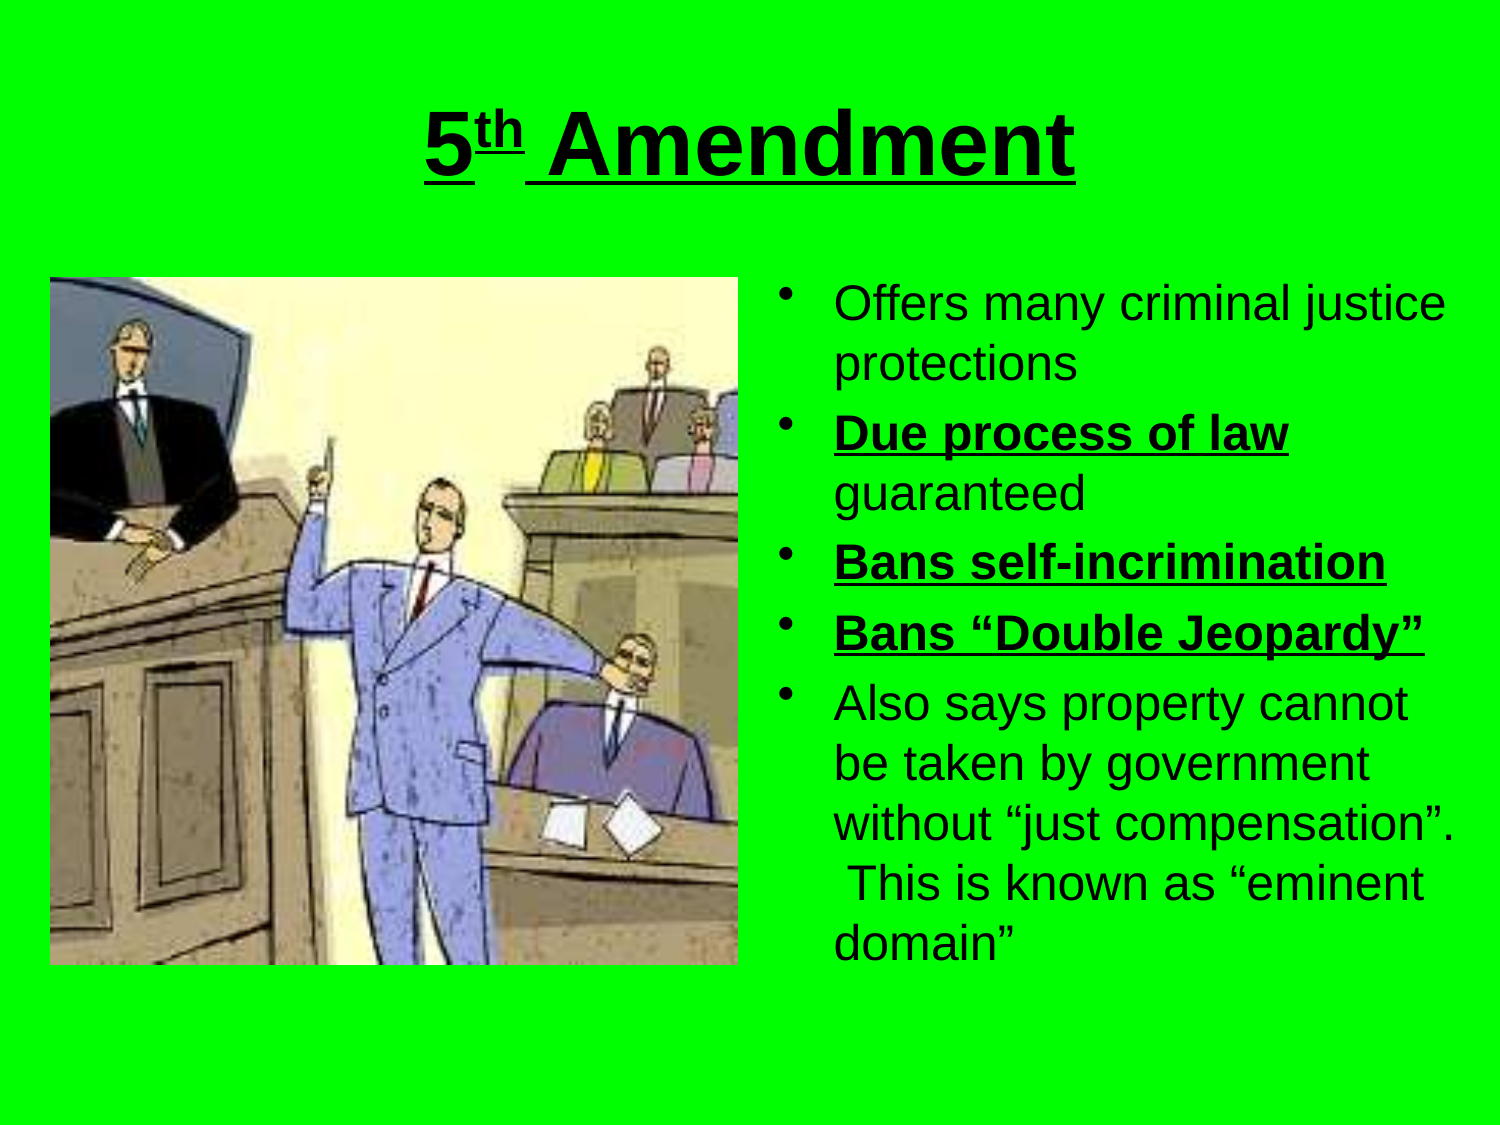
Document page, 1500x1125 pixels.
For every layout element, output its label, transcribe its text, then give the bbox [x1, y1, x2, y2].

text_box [49, 276, 738, 965]
list Offers many criminal justice protections Due process of law guaranteed Bans self-incrimination Bans “Double Jeopardy” Also says property cannot be taken by government without “just compensation”. This is known as “eminent domain” [762, 262, 1475, 1005]
title 5th Amendment [75, 45, 1425, 233]
